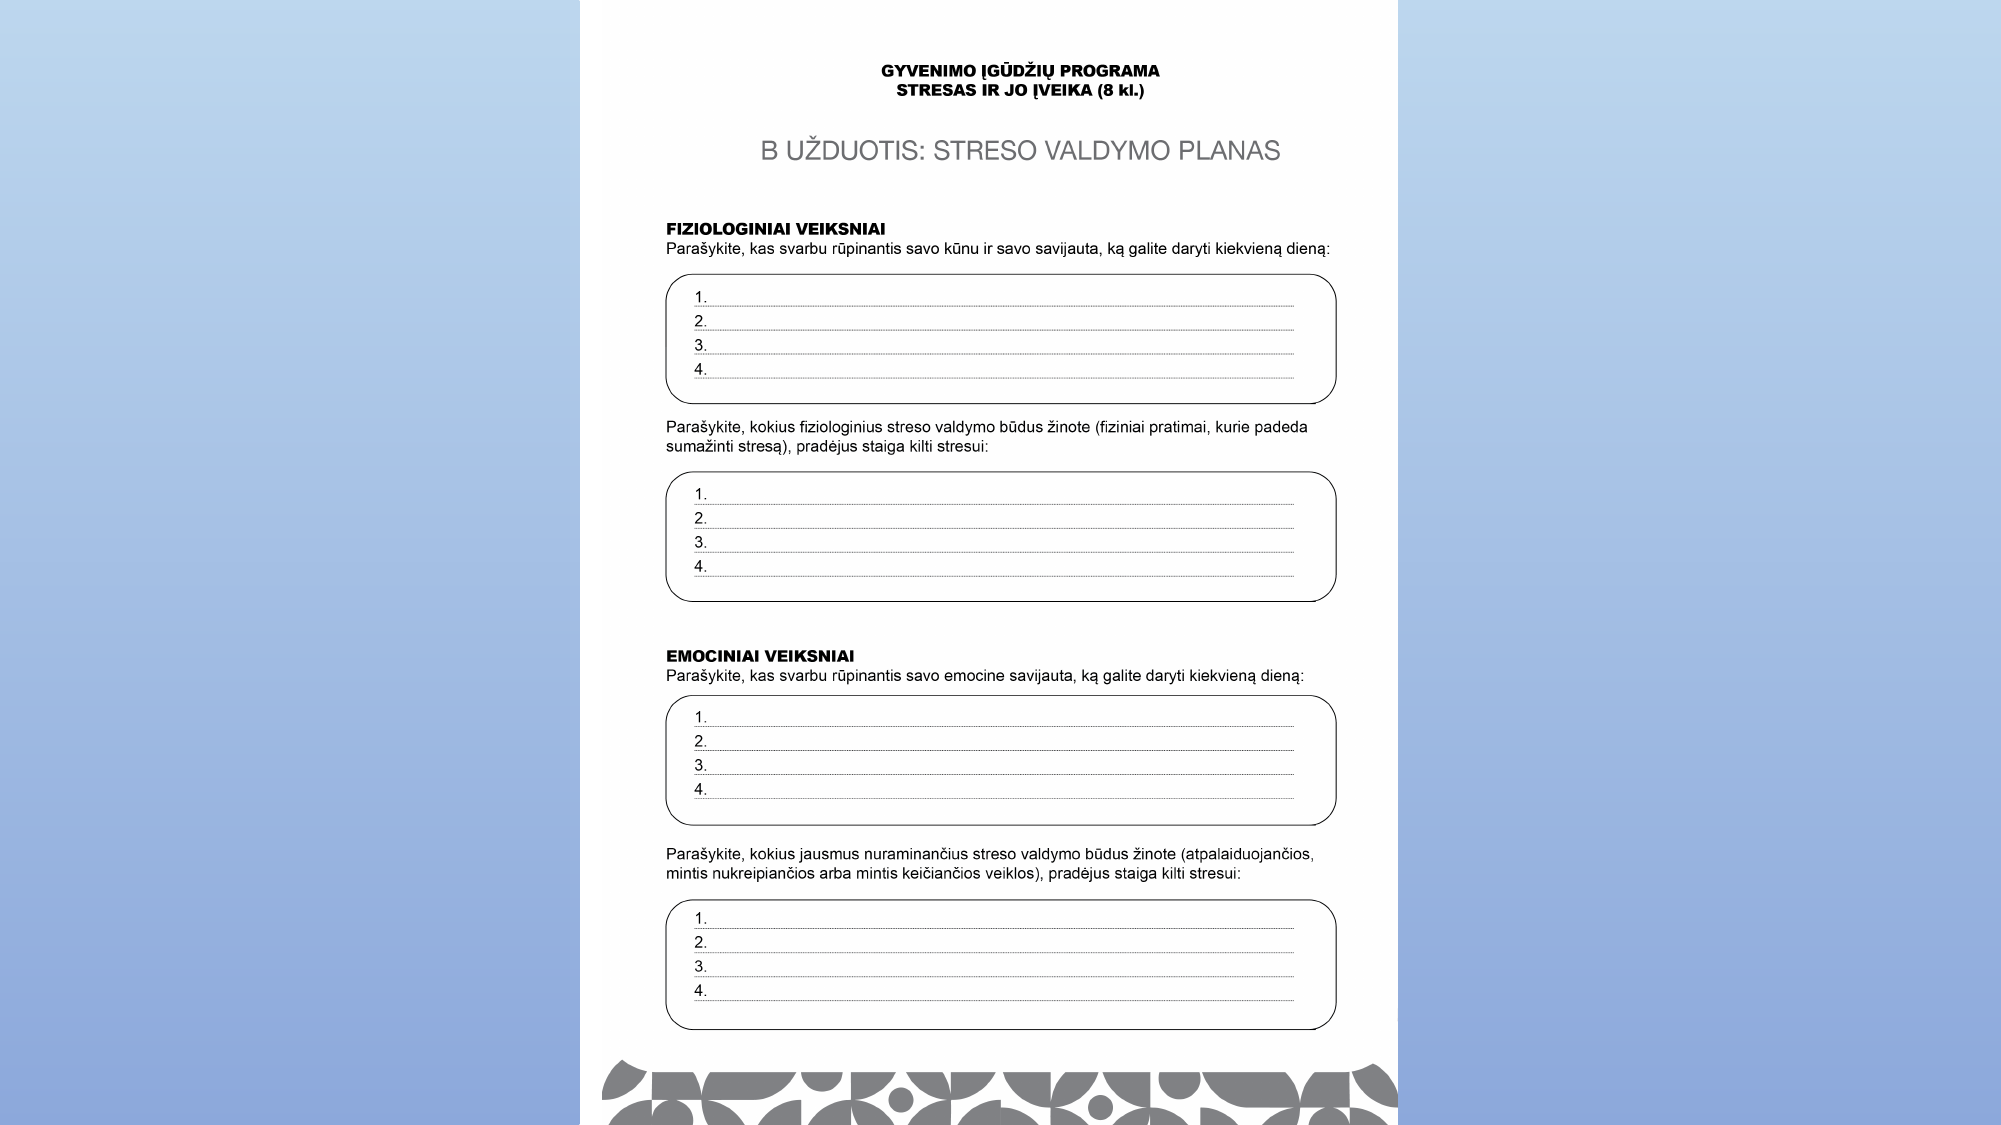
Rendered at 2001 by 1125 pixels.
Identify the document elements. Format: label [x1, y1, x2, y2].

text_box [0, 0, 580, 1125]
picture [602, 0, 1398, 1125]
text_box [1398, 0, 2000, 1125]
